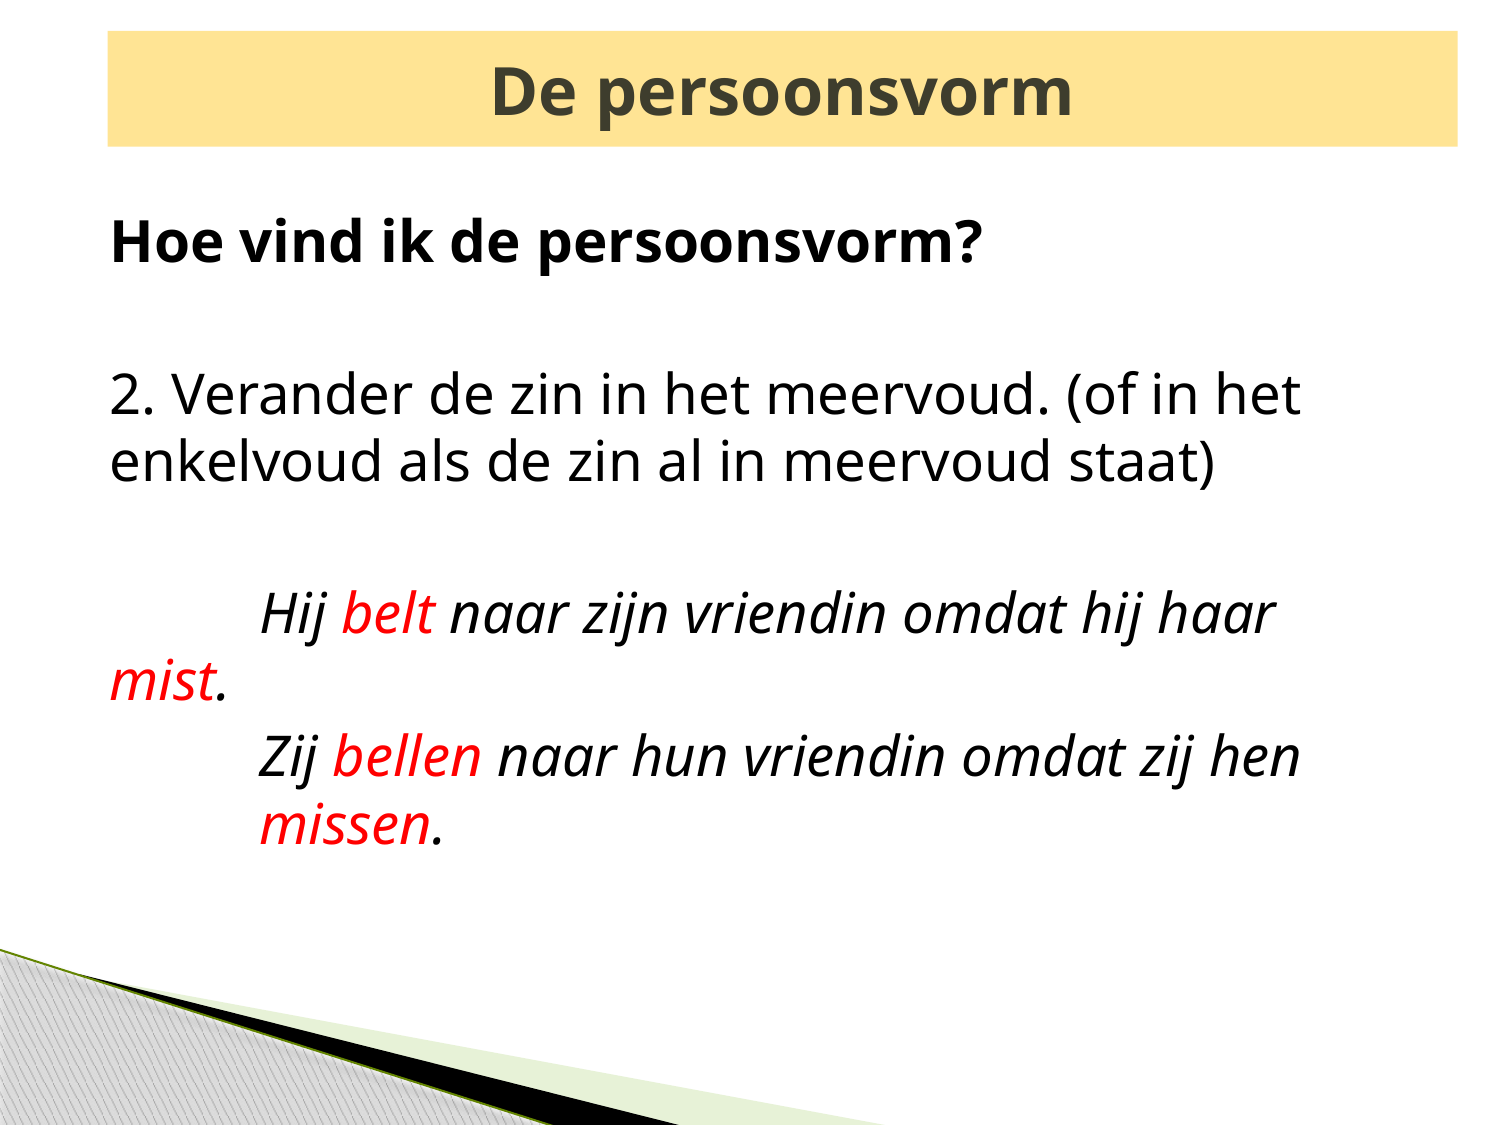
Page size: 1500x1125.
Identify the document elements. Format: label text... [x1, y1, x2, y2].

title De persoonsvorm [107, 30, 1458, 147]
list Hoe vind ik de persoonsvorm? 2. Verander de zin in het meervoud. (of in het enkelvoud als de zin al in meervoud staat) Hij belt naar zijn vriendin omdat hij haar mist. Zij bellen naar hun vriendin omdat zij hen missen. [76, 196, 1427, 939]
